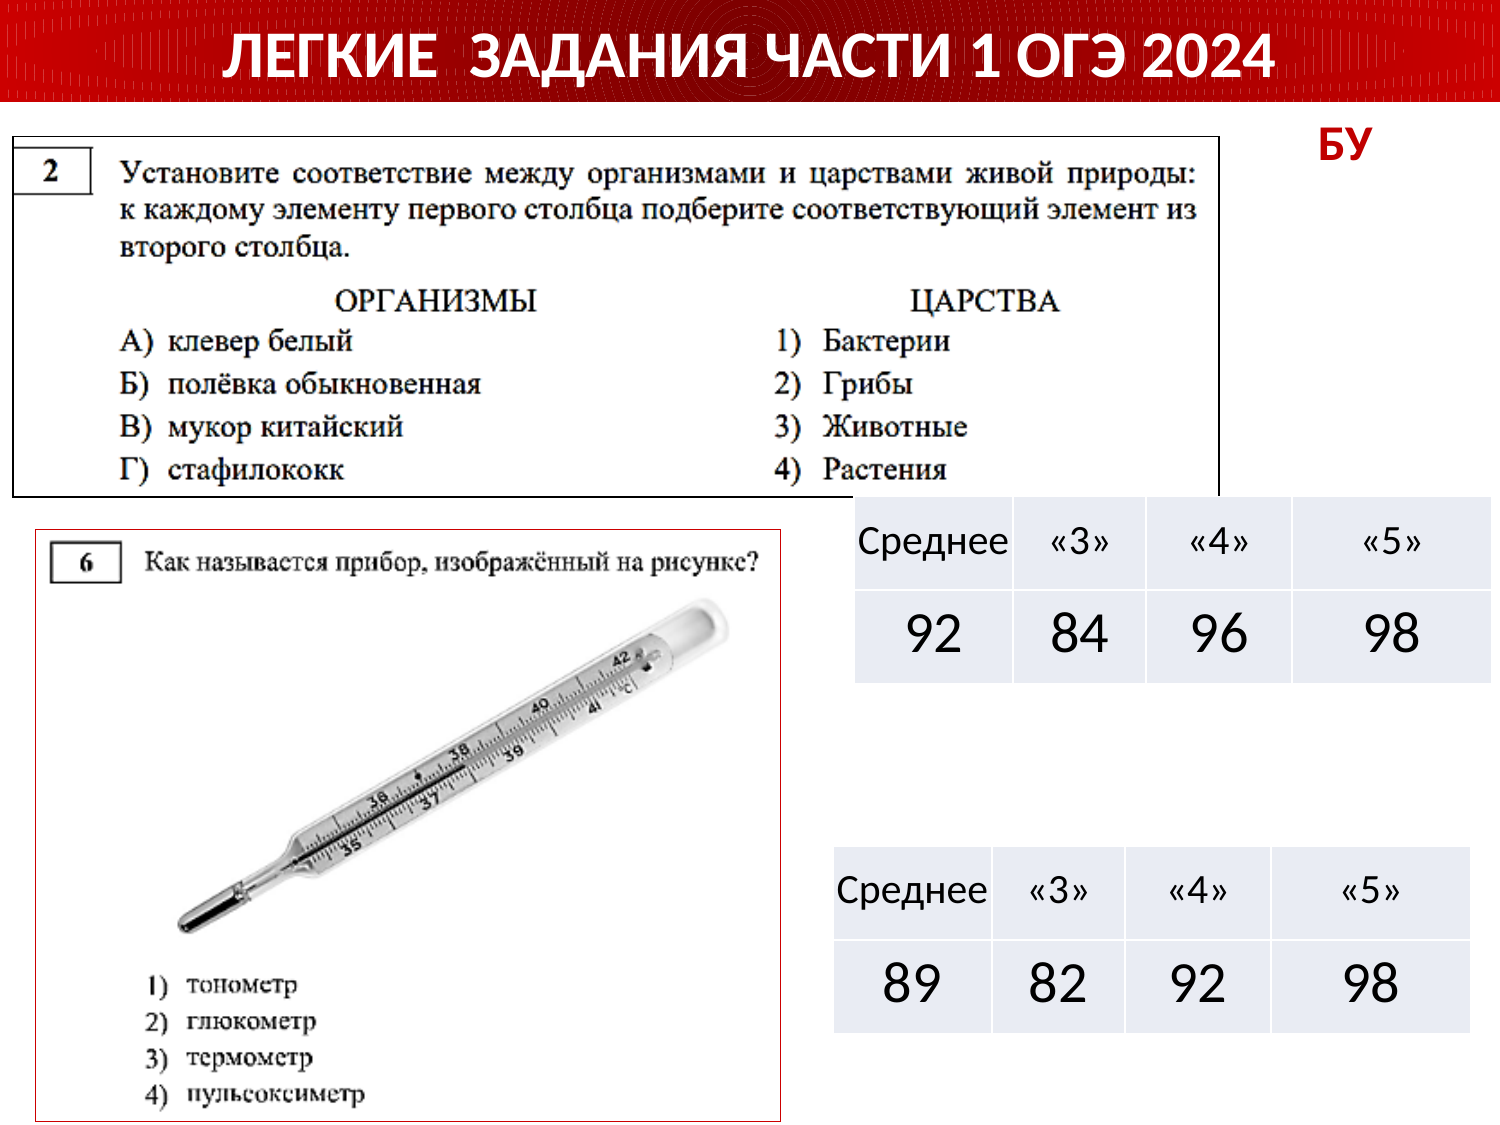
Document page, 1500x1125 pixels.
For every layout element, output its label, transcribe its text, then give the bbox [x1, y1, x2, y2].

table_header Среднее [855, 505, 1012, 589]
table_header «5» [1272, 847, 1470, 939]
table_cell 82 [993, 941, 1124, 1033]
table_cell 92 [855, 591, 1012, 683]
table_cell 92 [1126, 941, 1270, 1033]
title ЛЕГКИЕ ЗАДАНИЯ ЧАСТИ 1 ОГЭ 2024 [0, 0, 1500, 102]
table_header Среднее [834, 847, 991, 939]
table_header «3» [993, 847, 1124, 939]
table_header «4» [1126, 847, 1270, 939]
picture [36, 529, 781, 1122]
table_cell 96 [1147, 591, 1291, 683]
table_header «5» [1293, 497, 1491, 589]
table_header «3» [1014, 505, 1145, 589]
table_cell 98 [1272, 941, 1470, 1033]
picture [13, 136, 1219, 497]
table_cell 84 [1014, 591, 1145, 683]
text_box БУ [1303, 102, 1493, 178]
table_header «4» [1147, 497, 1291, 589]
table_cell 98 [1293, 591, 1491, 683]
table_cell 89 [834, 941, 991, 1033]
